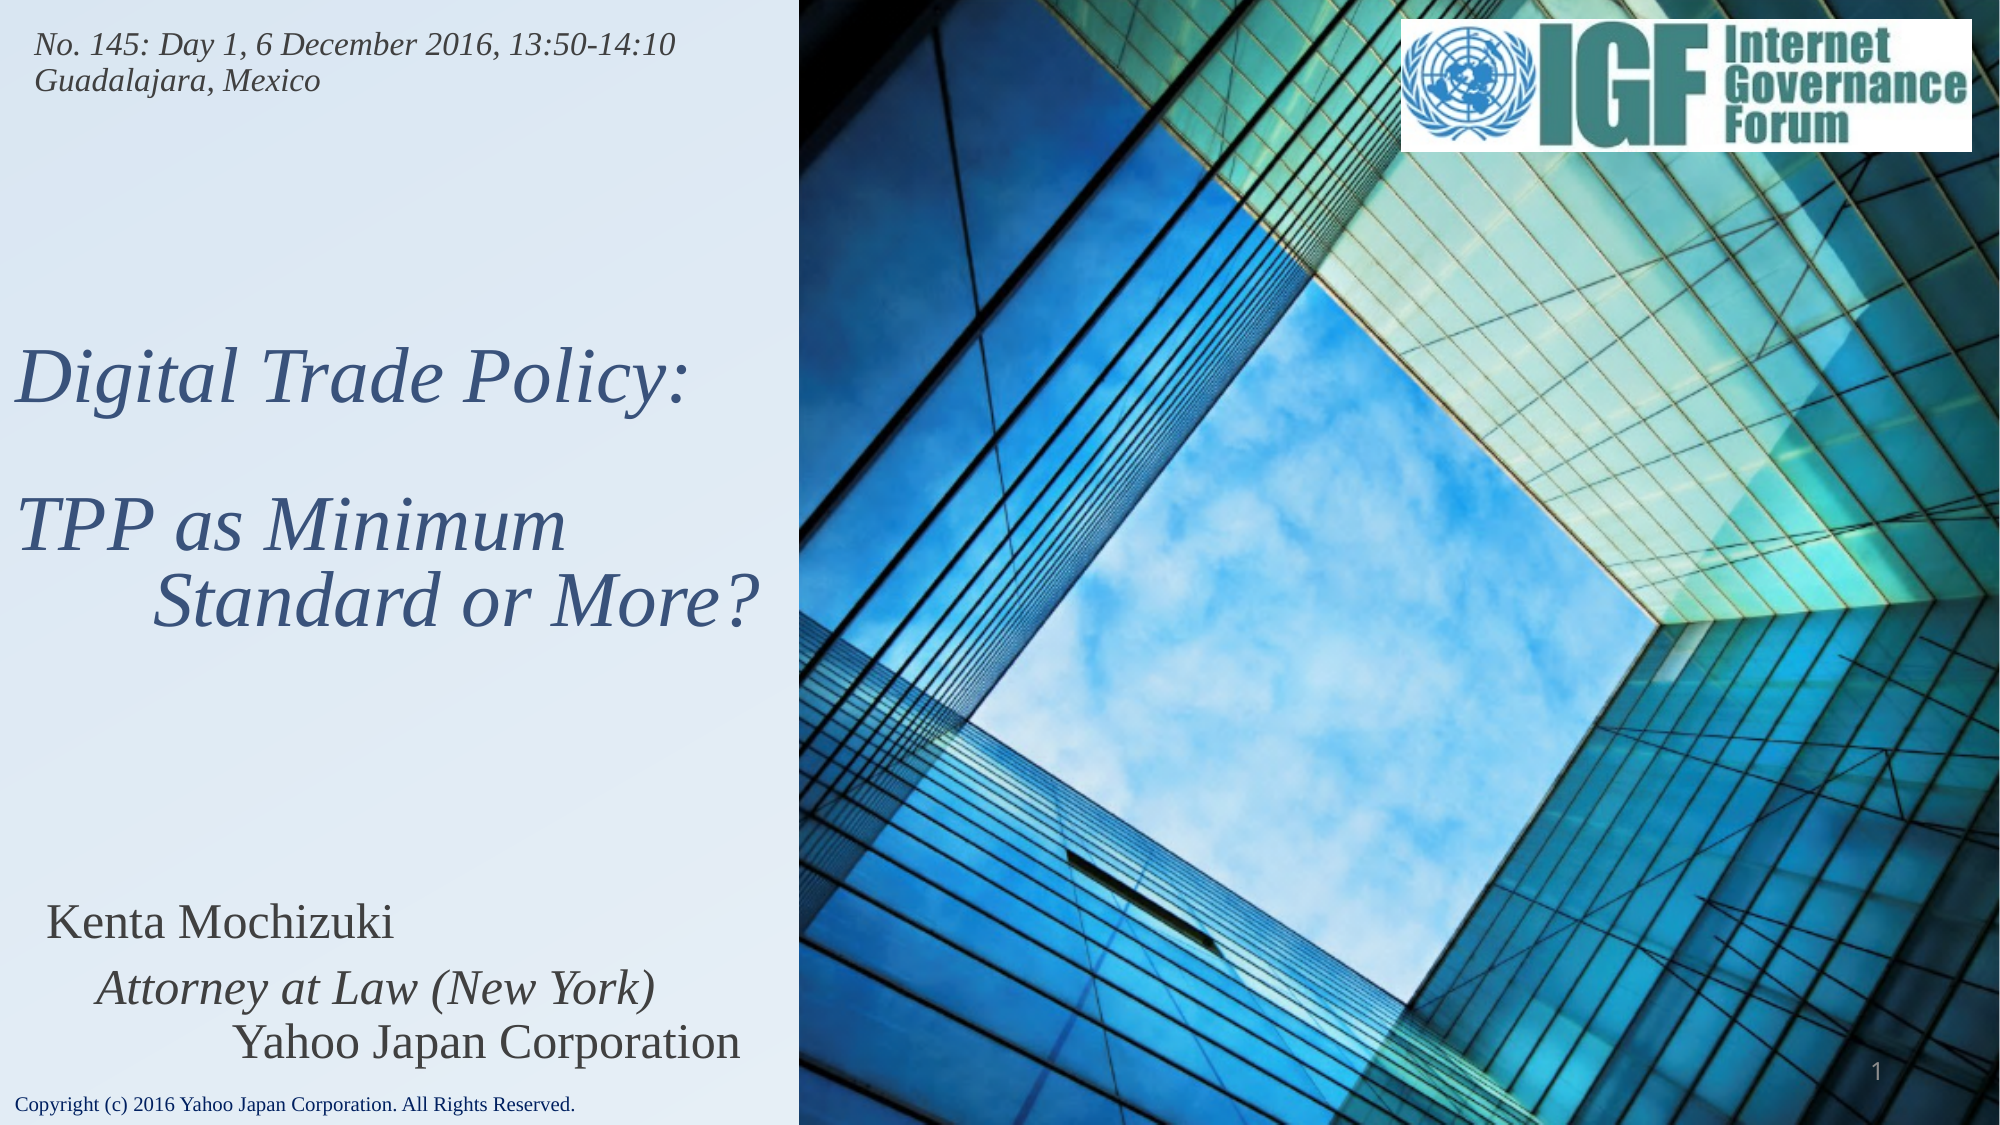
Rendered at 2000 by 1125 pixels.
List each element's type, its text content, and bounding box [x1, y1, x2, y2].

picture [799, 0, 2000, 1125]
text_box No. 145: Day 1, 6 December 2016, 13:50-14:10 Guadalajara, Mexico [19, 19, 764, 106]
subtitle Kenta Mochizuki Attorney at Law (New York) Yahoo Japan Corporation [31, 887, 788, 1094]
slide_number 1 [1432, 1042, 1900, 1103]
title Digital Trade Policy: TPP as Minimum Standard or More? [0, 338, 788, 888]
text_box Copyright (c) 2016 Yahoo Japan Corporation. All Rights Reserved. [0, 1083, 598, 1125]
